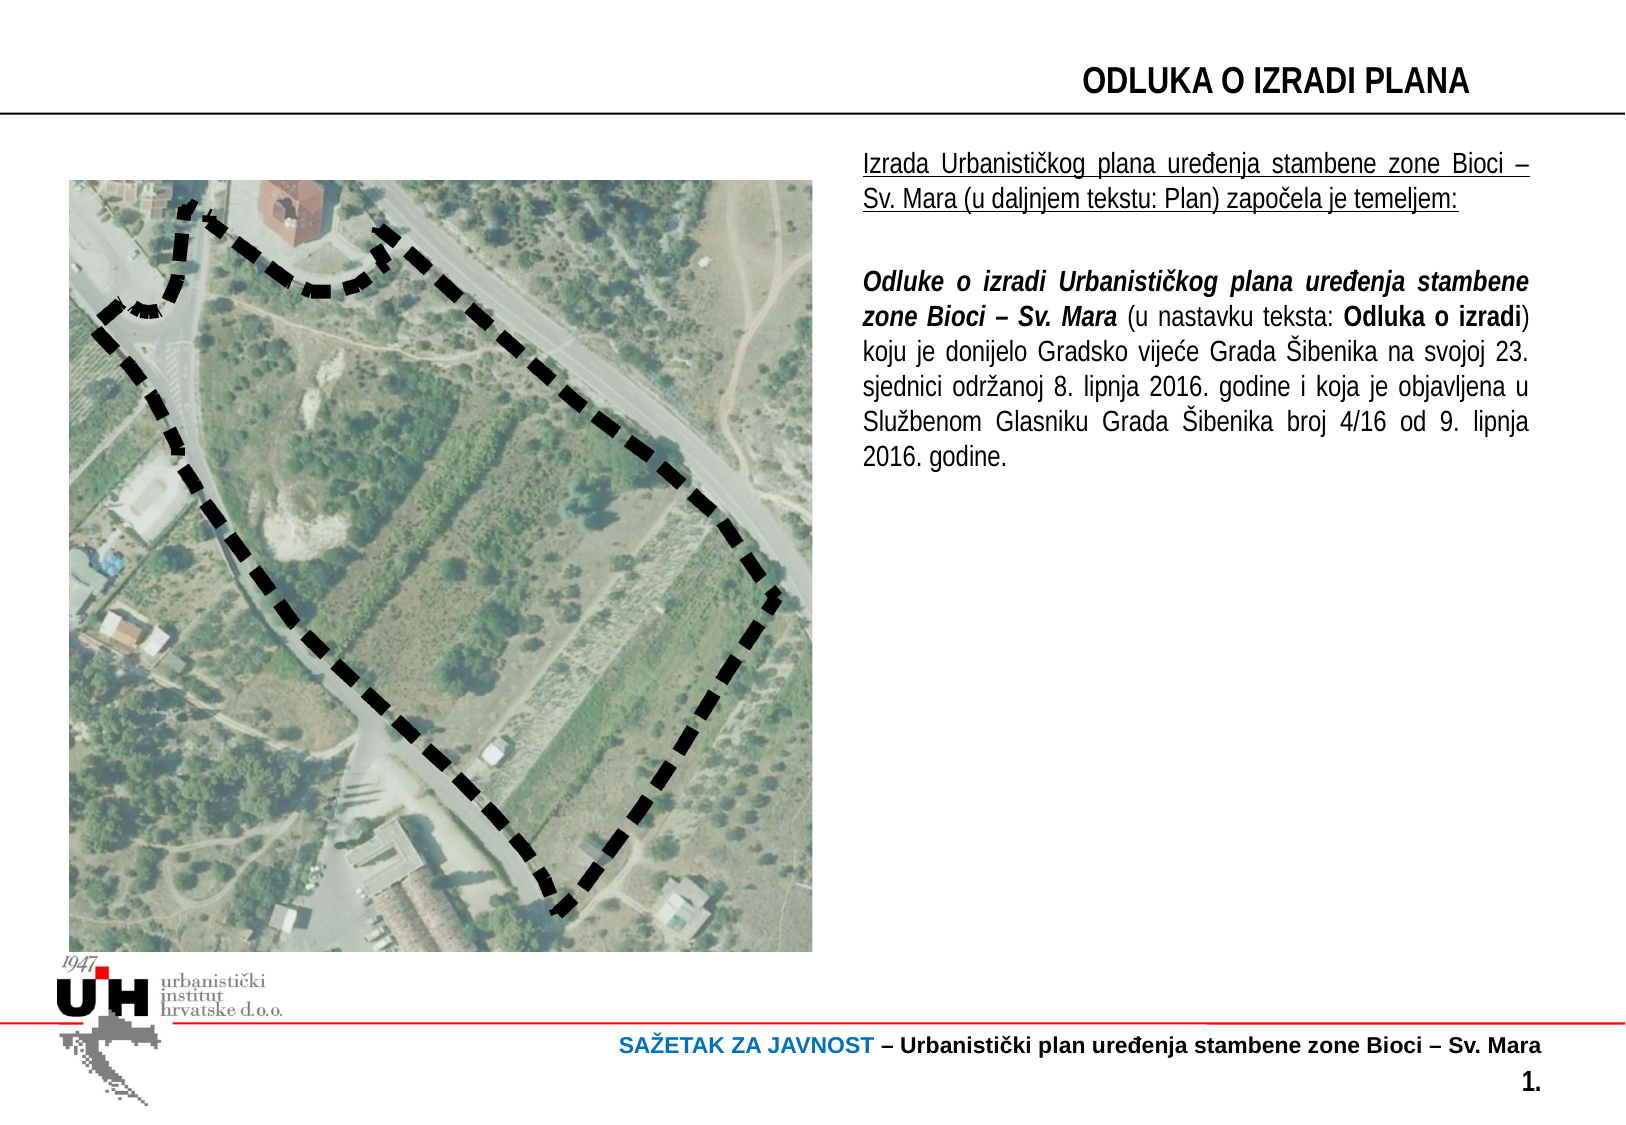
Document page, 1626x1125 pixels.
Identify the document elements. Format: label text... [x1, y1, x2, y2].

text_box SAŽETAK ZA JAVNOST – Urbanistički plan uređenja stambene zone Bioci – Sv. Mara [340, 1023, 1557, 1066]
text_box 1. [1120, 1055, 1557, 1105]
picture [57, 955, 282, 1107]
list Izrada Urbanističkog plana uređenja stambene zone Bioci – Sv. Mara (u daljnjem tekstu: Plan) započela je temeljem: Odluke o izradi Urbanističkog plana uređenja stambene zone Bioci – Sv. Mara (u nastavku teksta: Odluka o izradi) koju je donijelo Gradsko vijeće Grada Šibenika na svojoj 23. sjednici održanoj 8. lipnja 2016. godine i koja je objavljena u Službenom Glasniku Grada Šibenika broj 4/16 od 9. lipnja 2016. godine. [847, 136, 1545, 941]
title ODLUKA O IZRADI PLANA [0, 42, 1487, 113]
picture [68, 180, 813, 952]
